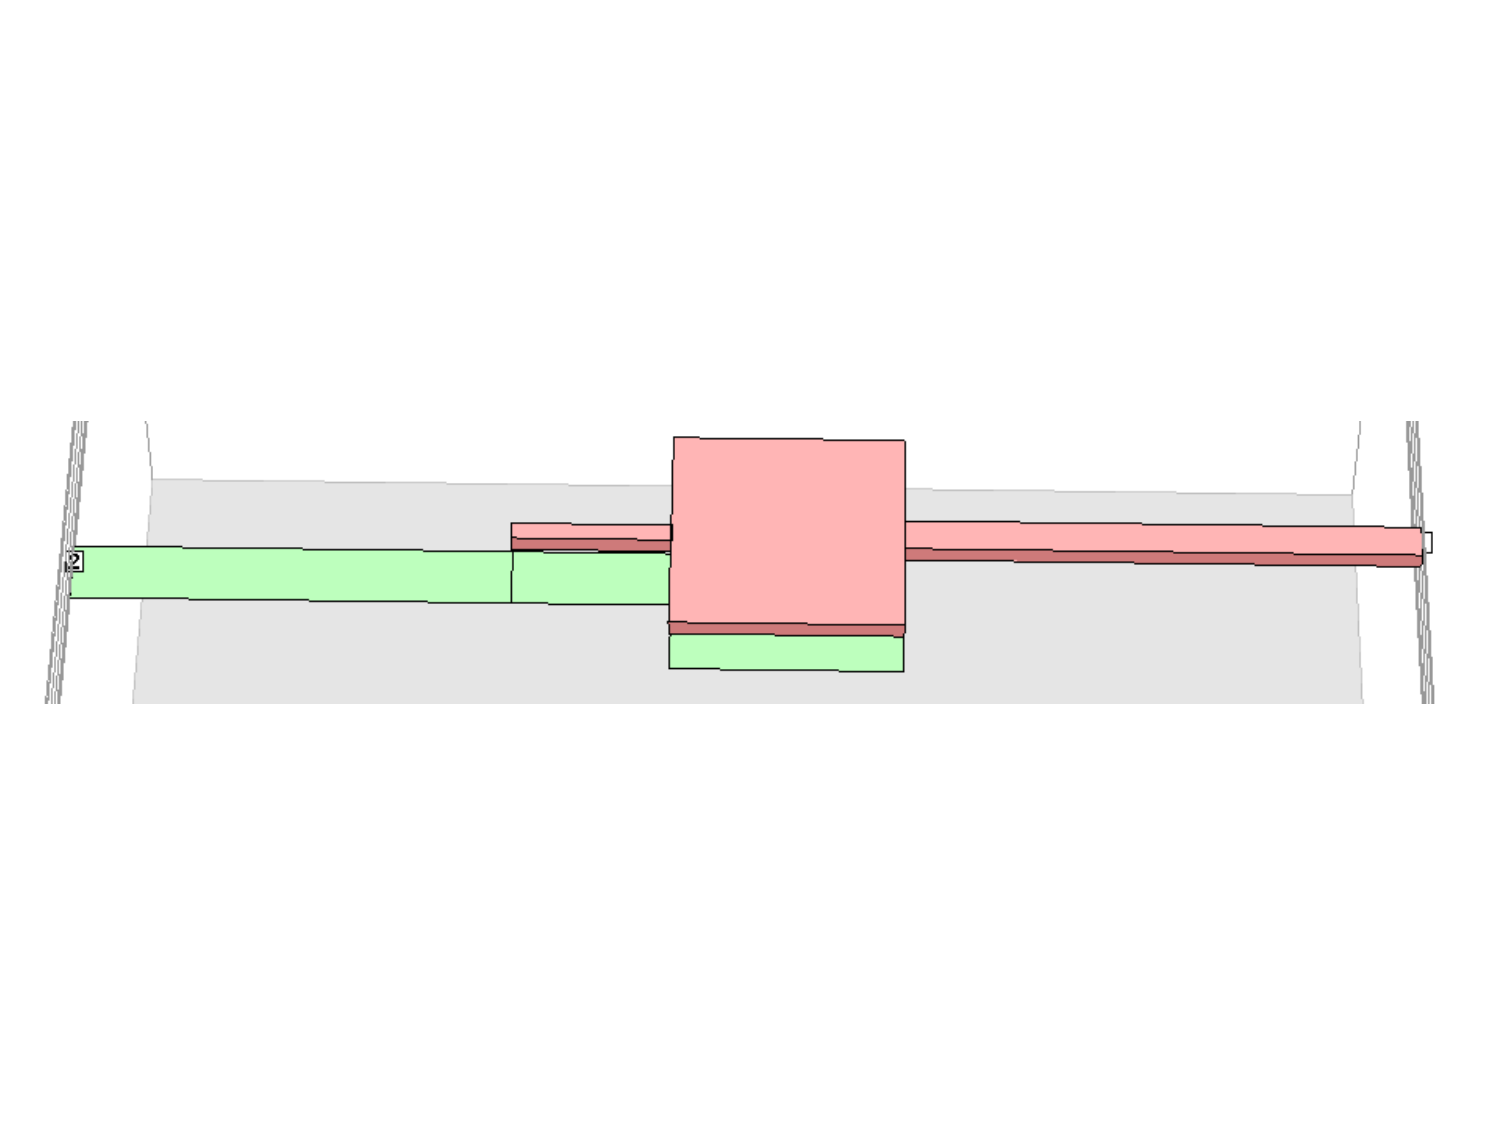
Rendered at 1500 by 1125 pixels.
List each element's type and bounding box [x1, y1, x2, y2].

picture [41, 420, 1458, 705]
